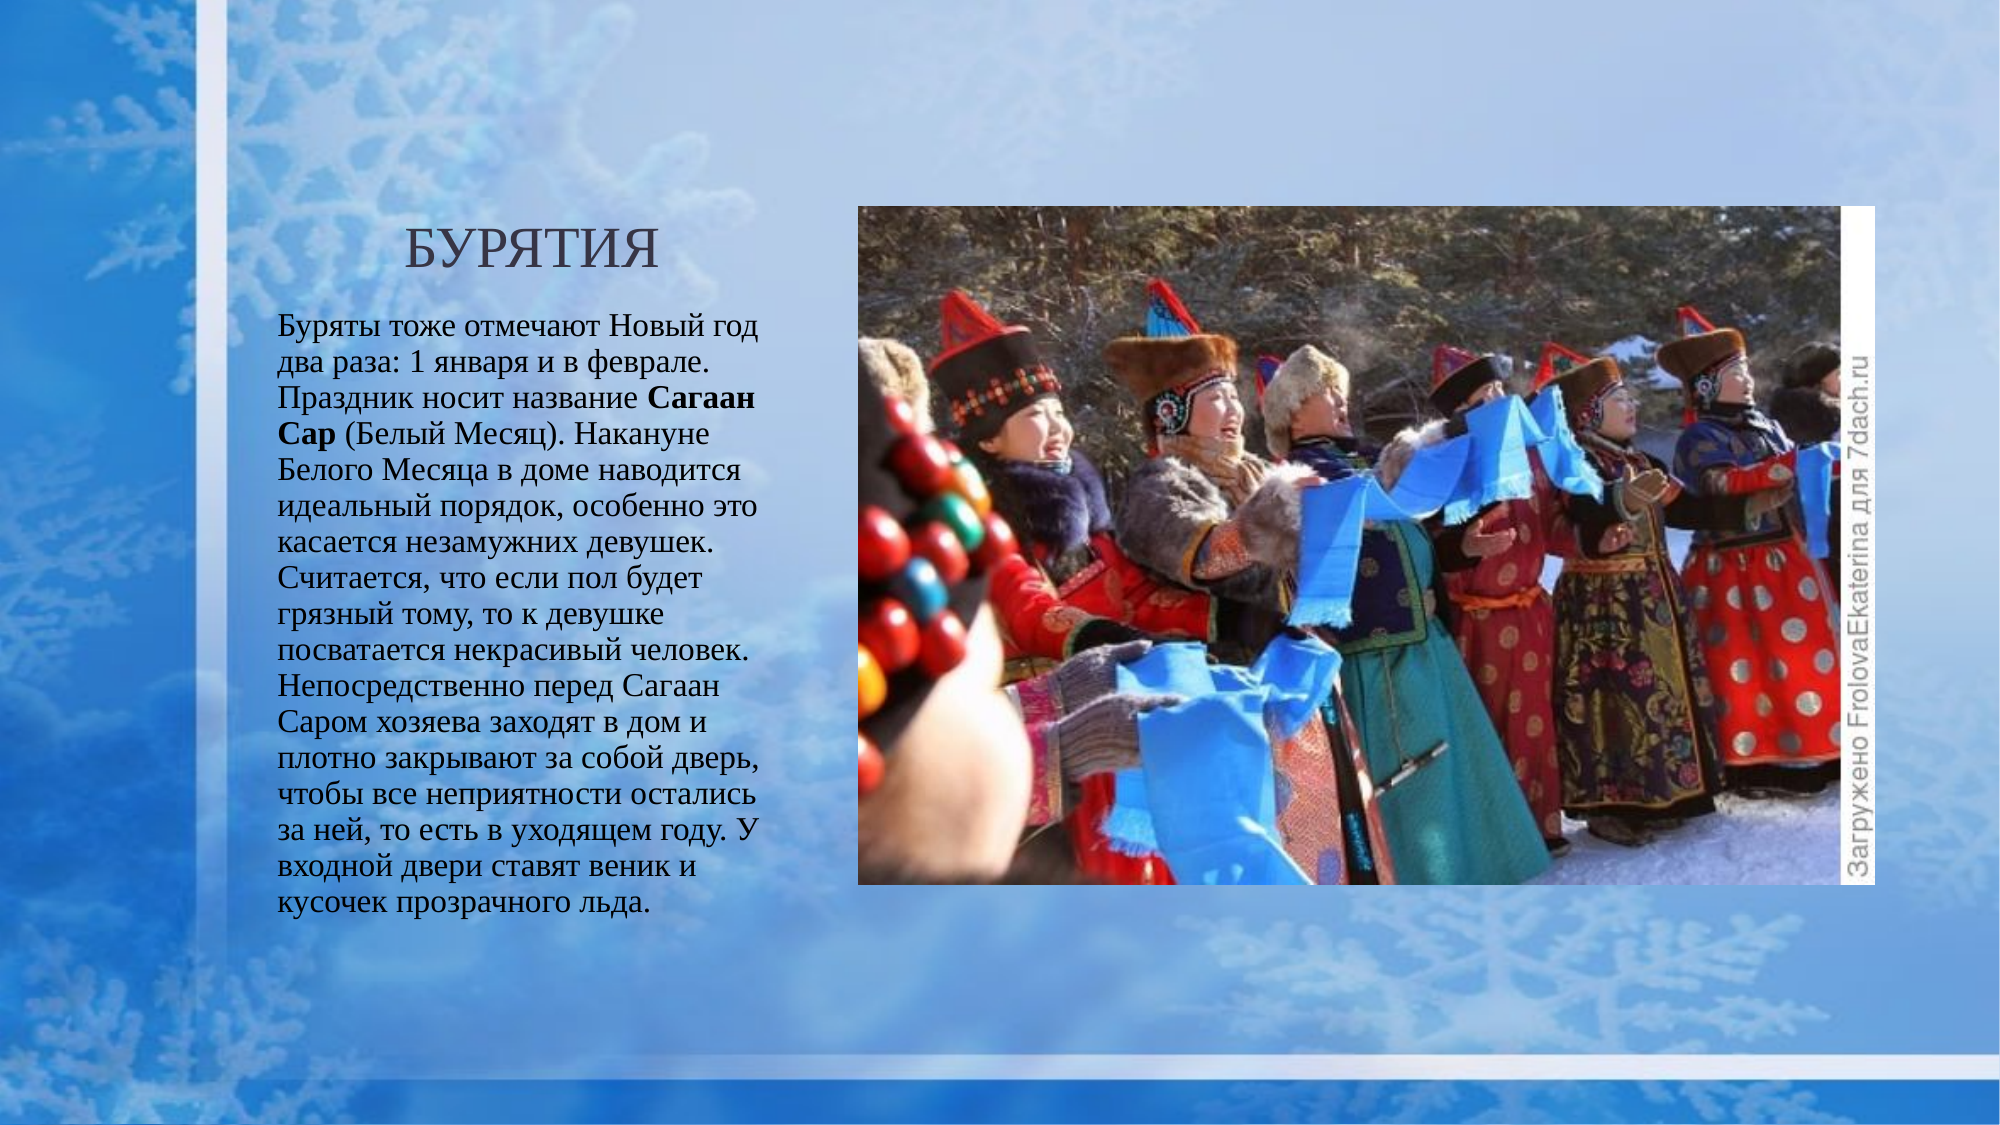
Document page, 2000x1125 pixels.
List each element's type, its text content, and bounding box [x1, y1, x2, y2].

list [858, 206, 1875, 885]
title Бурятия [262, 62, 803, 288]
list Буряты тоже отмечают Новый год два раза: 1 января и в феврале. Праздник носит название Сагаан Сар (Белый Месяц). Накануне Белого Месяца в доме наводится идеальный порядок, особенно это касается незамужних девушек. Считается, что если пол будет грязный тому, то к девушке посватается некрасивый человек. Непосредственно перед Сагаан Саром хозяева заходят в дом и плотно закрывают за собой дверь, чтобы все неприятности остались за ней, то есть в уходящем году. У входной двери ставят веник и кусочек прозрачного льда. [262, 299, 803, 1013]
picture [0, 0, 2000, 1125]
